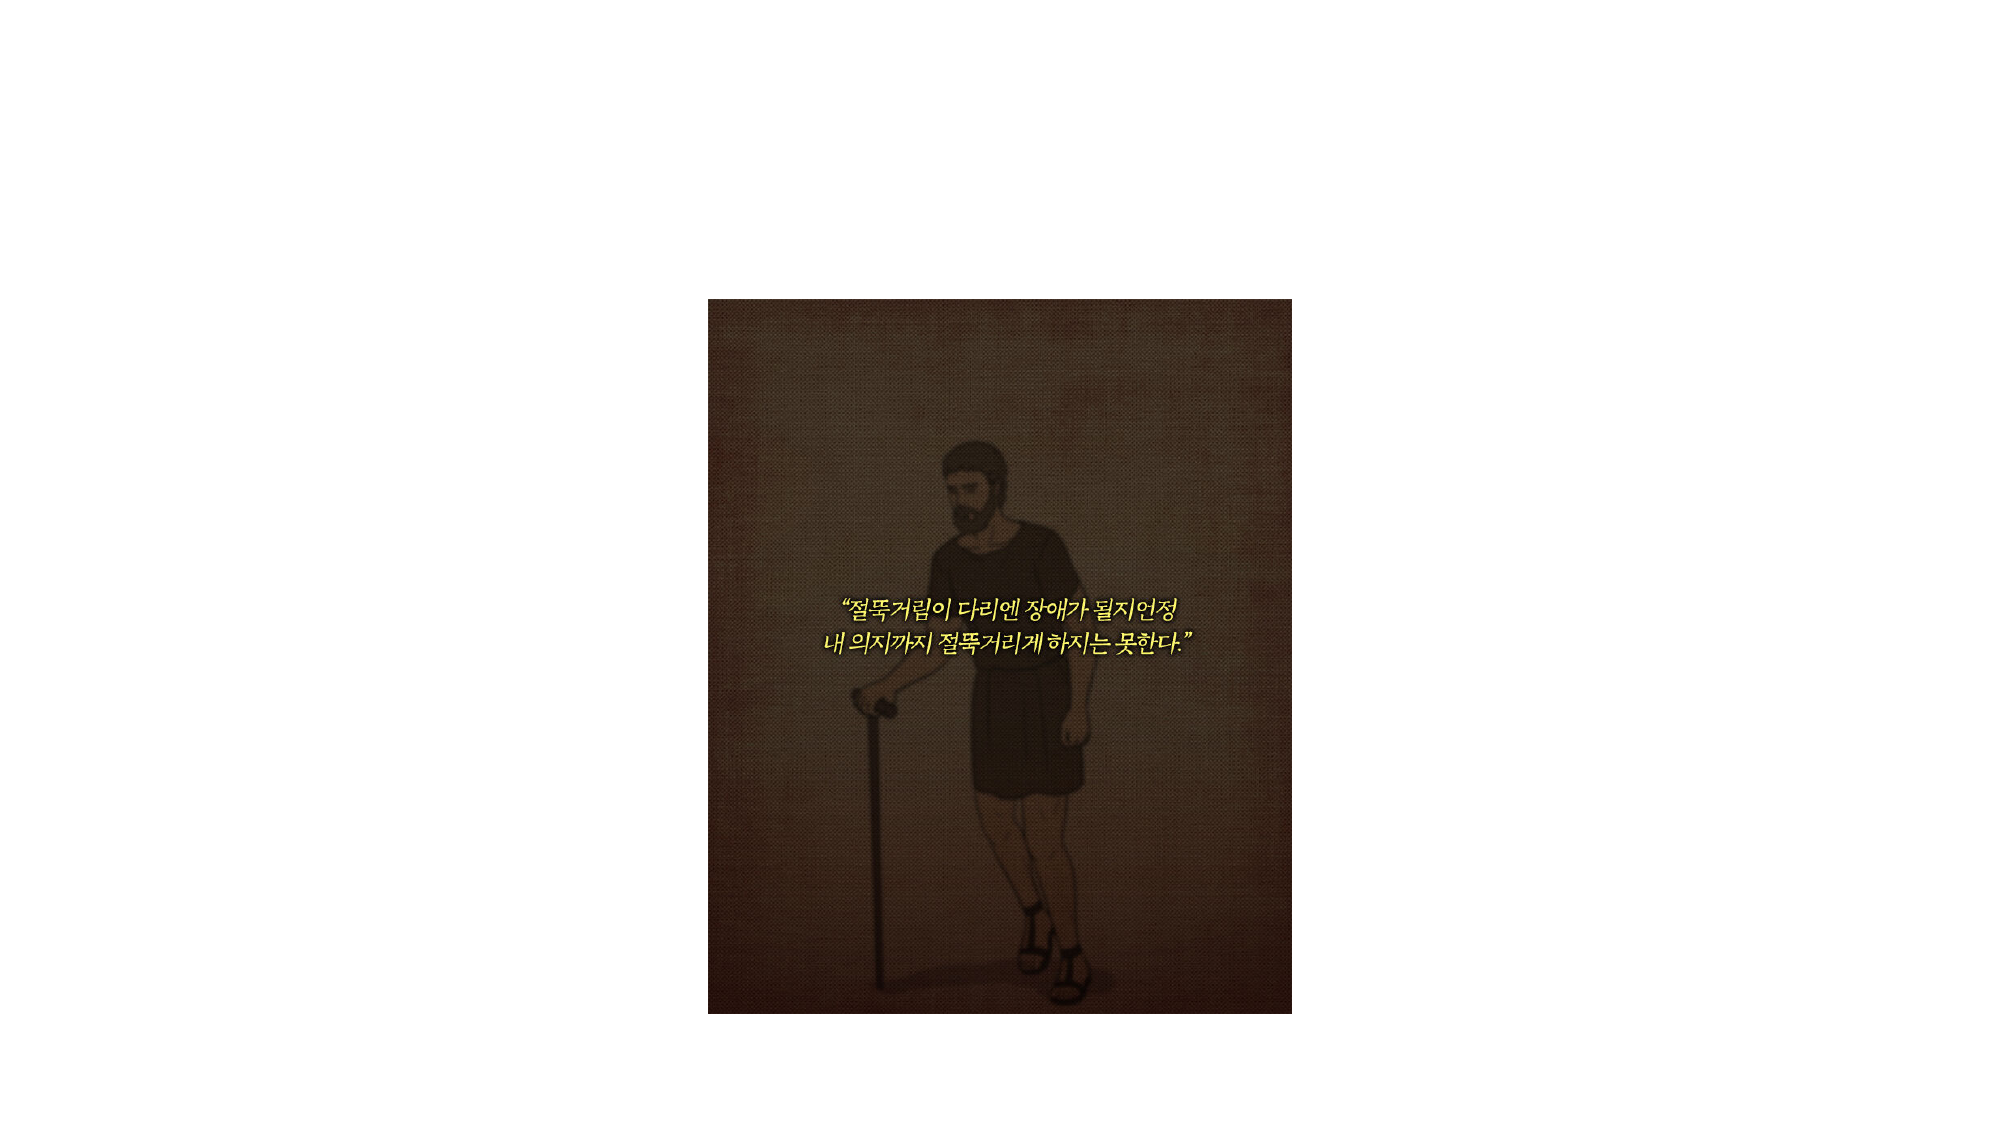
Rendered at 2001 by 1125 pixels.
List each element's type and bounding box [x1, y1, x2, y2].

list [707, 299, 1292, 1014]
